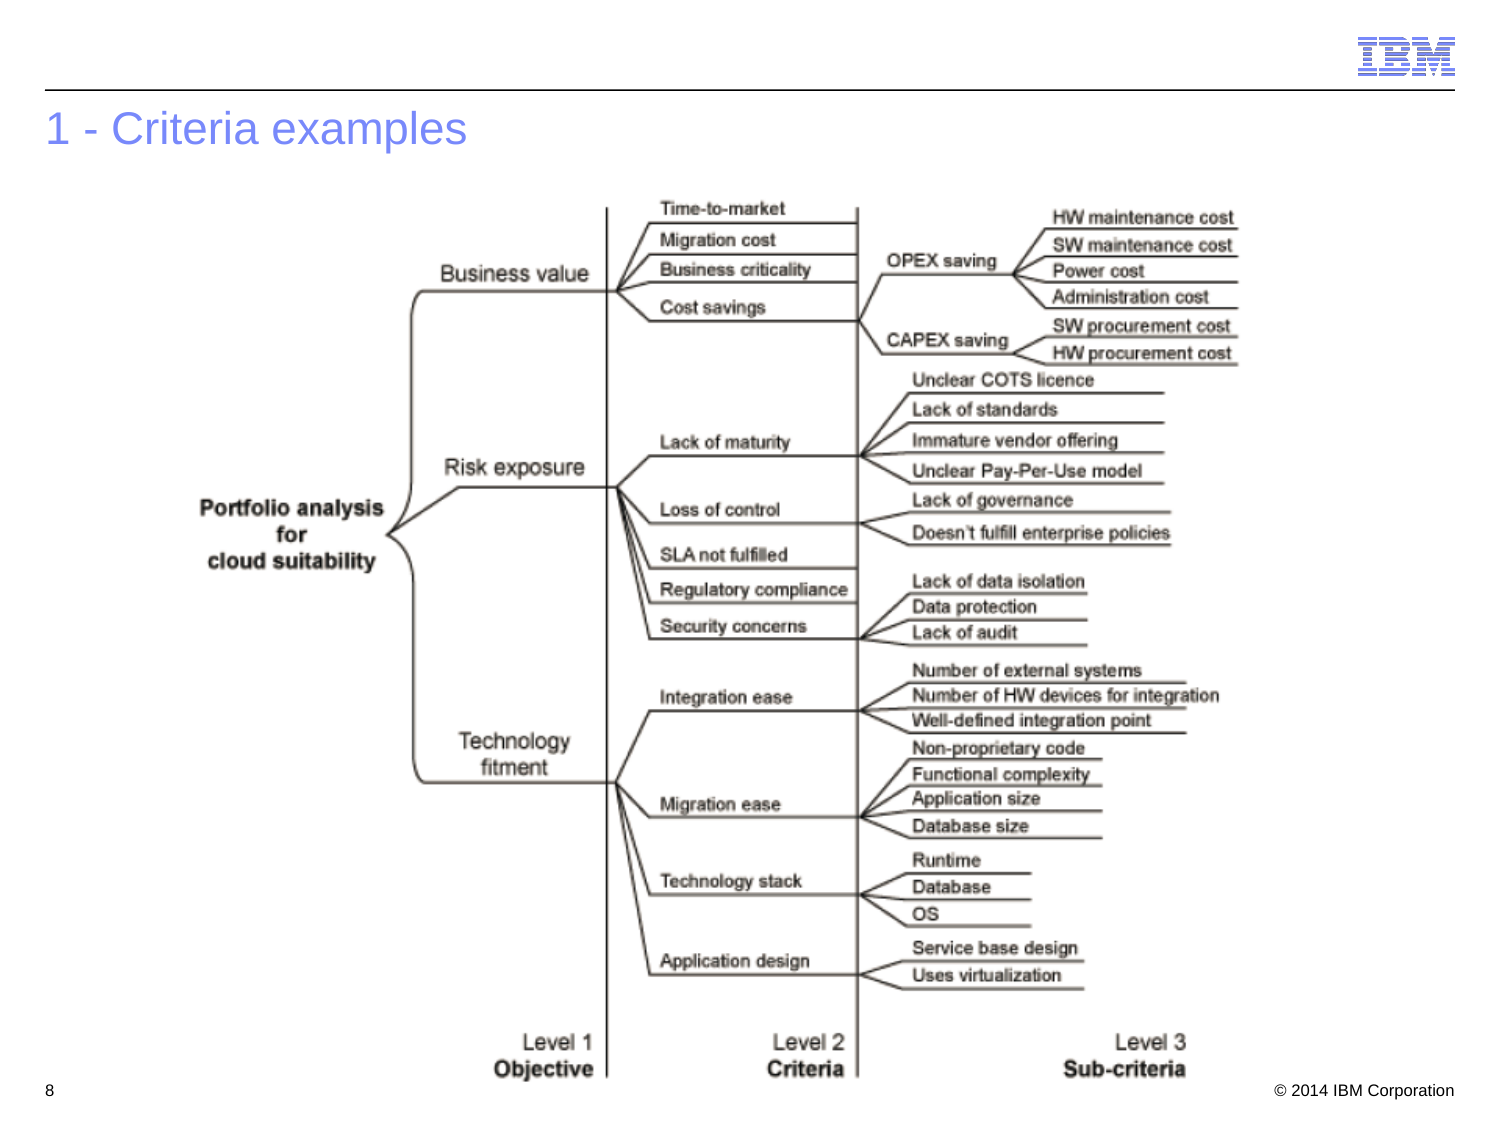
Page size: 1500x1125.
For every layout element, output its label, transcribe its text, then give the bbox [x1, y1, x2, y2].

slide_number 8 [29, 1072, 91, 1103]
title 1 - Criteria examples [29, 97, 1456, 203]
picture [1358, 37, 1455, 76]
picture [194, 187, 1247, 1085]
